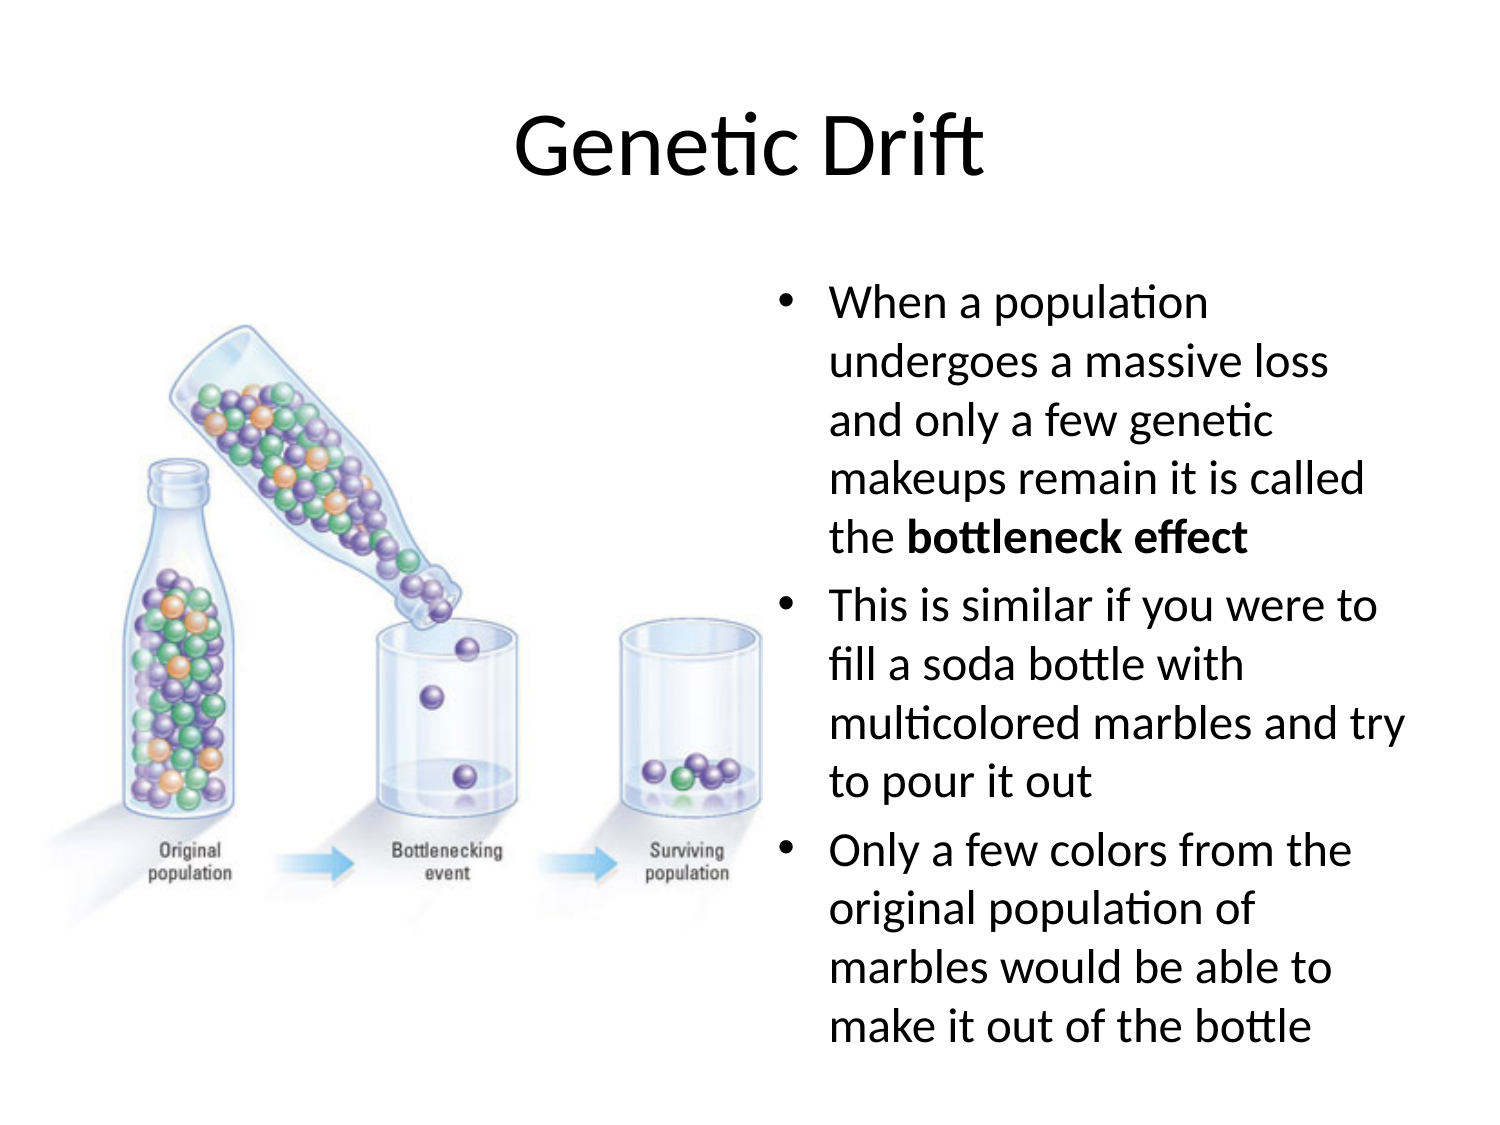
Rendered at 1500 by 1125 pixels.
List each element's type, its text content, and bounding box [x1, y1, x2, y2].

title Genetic Drift [75, 45, 1425, 233]
list When a population undergoes a massive loss and only a few genetic makeups remain it is called the bottleneck effect This is similar if you were to fill a soda bottle with multicolored marbles and try to pour it out Only a few colors from the original population of marbles would be able to make it out of the bottle [762, 262, 1425, 1075]
picture [37, 324, 763, 939]
